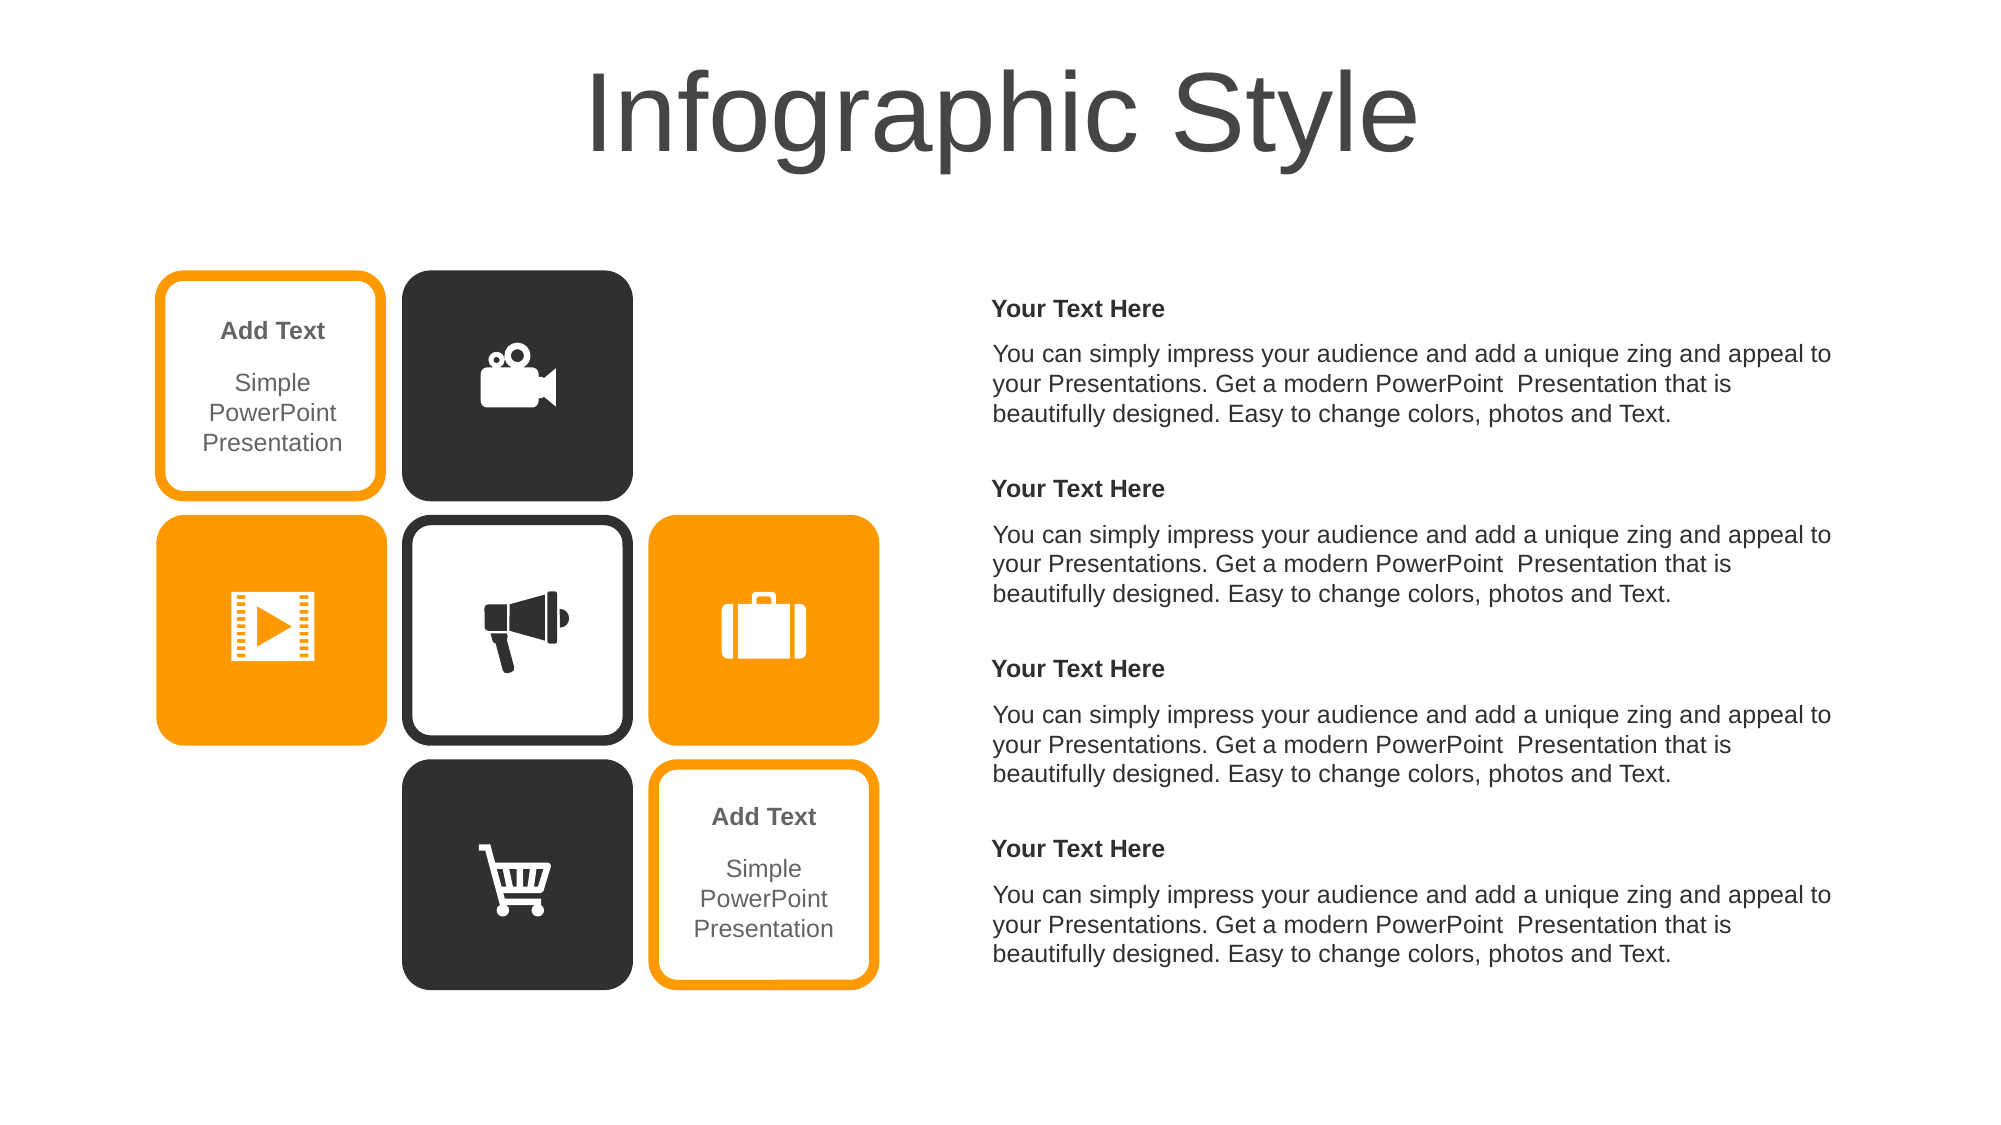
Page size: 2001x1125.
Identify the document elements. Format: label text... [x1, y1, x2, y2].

text_box [160, 519, 384, 742]
text_box [406, 763, 629, 987]
text_box [230, 591, 315, 662]
text_box [483, 590, 571, 675]
text_box [736, 590, 791, 660]
text_box [793, 602, 808, 660]
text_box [175, 307, 371, 465]
text_box [406, 519, 629, 742]
text_box [652, 519, 876, 742]
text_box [976, 465, 1858, 617]
text_box [479, 341, 557, 409]
text_box [159, 274, 382, 498]
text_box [976, 645, 1858, 797]
text_box [720, 602, 735, 660]
text_box [652, 763, 876, 987]
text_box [662, 793, 866, 951]
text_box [976, 825, 1858, 977]
text_box [406, 274, 629, 498]
list Infographic Style [53, 55, 1952, 175]
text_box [976, 285, 1858, 437]
text_box [477, 842, 552, 918]
